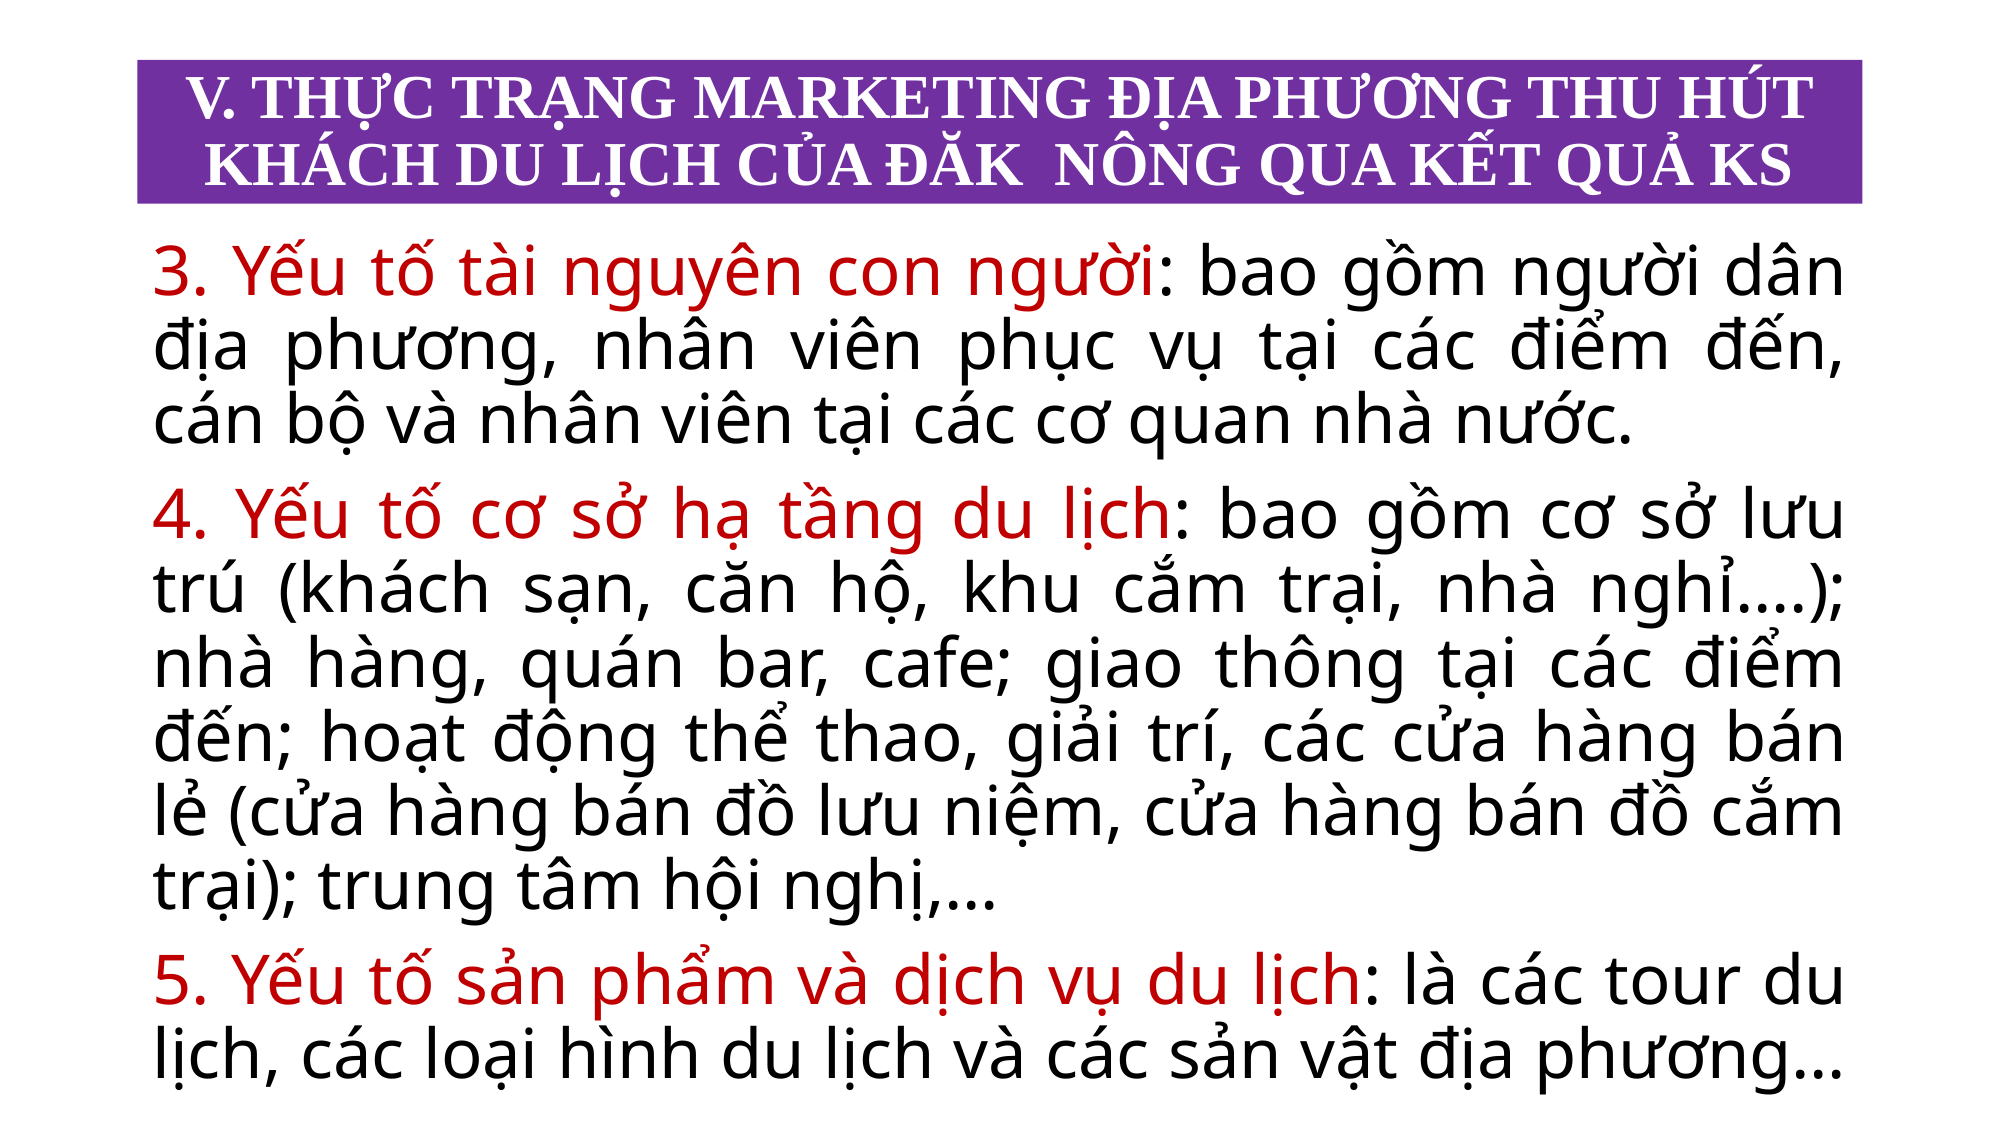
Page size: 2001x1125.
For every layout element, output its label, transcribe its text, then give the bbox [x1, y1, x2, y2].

title V. THỰC TRẠNG MARKETING ĐỊA PHƯƠNG THU HÚT KHÁCH DU LỊCH CỦA ĐĂK NÔNG QUA KẾT QUẢ KS [137, 59, 1863, 204]
list 3. Yếu tố tài nguyên con người: bao gồm người dân địa phương, nhân viên phục vụ tại các điểm đến, cán bộ và nhân viên tại các cơ quan nhà nước. 4. Yếu tố cơ sở hạ tầng du lịch: bao gồm cơ sở lưu trú (khách sạn, căn hộ, khu cắm trại, nhà nghỉ….); nhà hàng, quán bar, cafe; giao thông tại các điểm đến; hoạt động thể thao, giải trí, các cửa hàng bán lẻ (cửa hàng bán đồ lưu niệm, cửa hàng bán đồ cắm trại); trung tâm hội nghị,… 5. Yếu tố sản phẩm và dịch vụ du lịch: là các tour du lịch, các loại hình du lịch và các sản vật địa phương… [137, 228, 1863, 1071]
